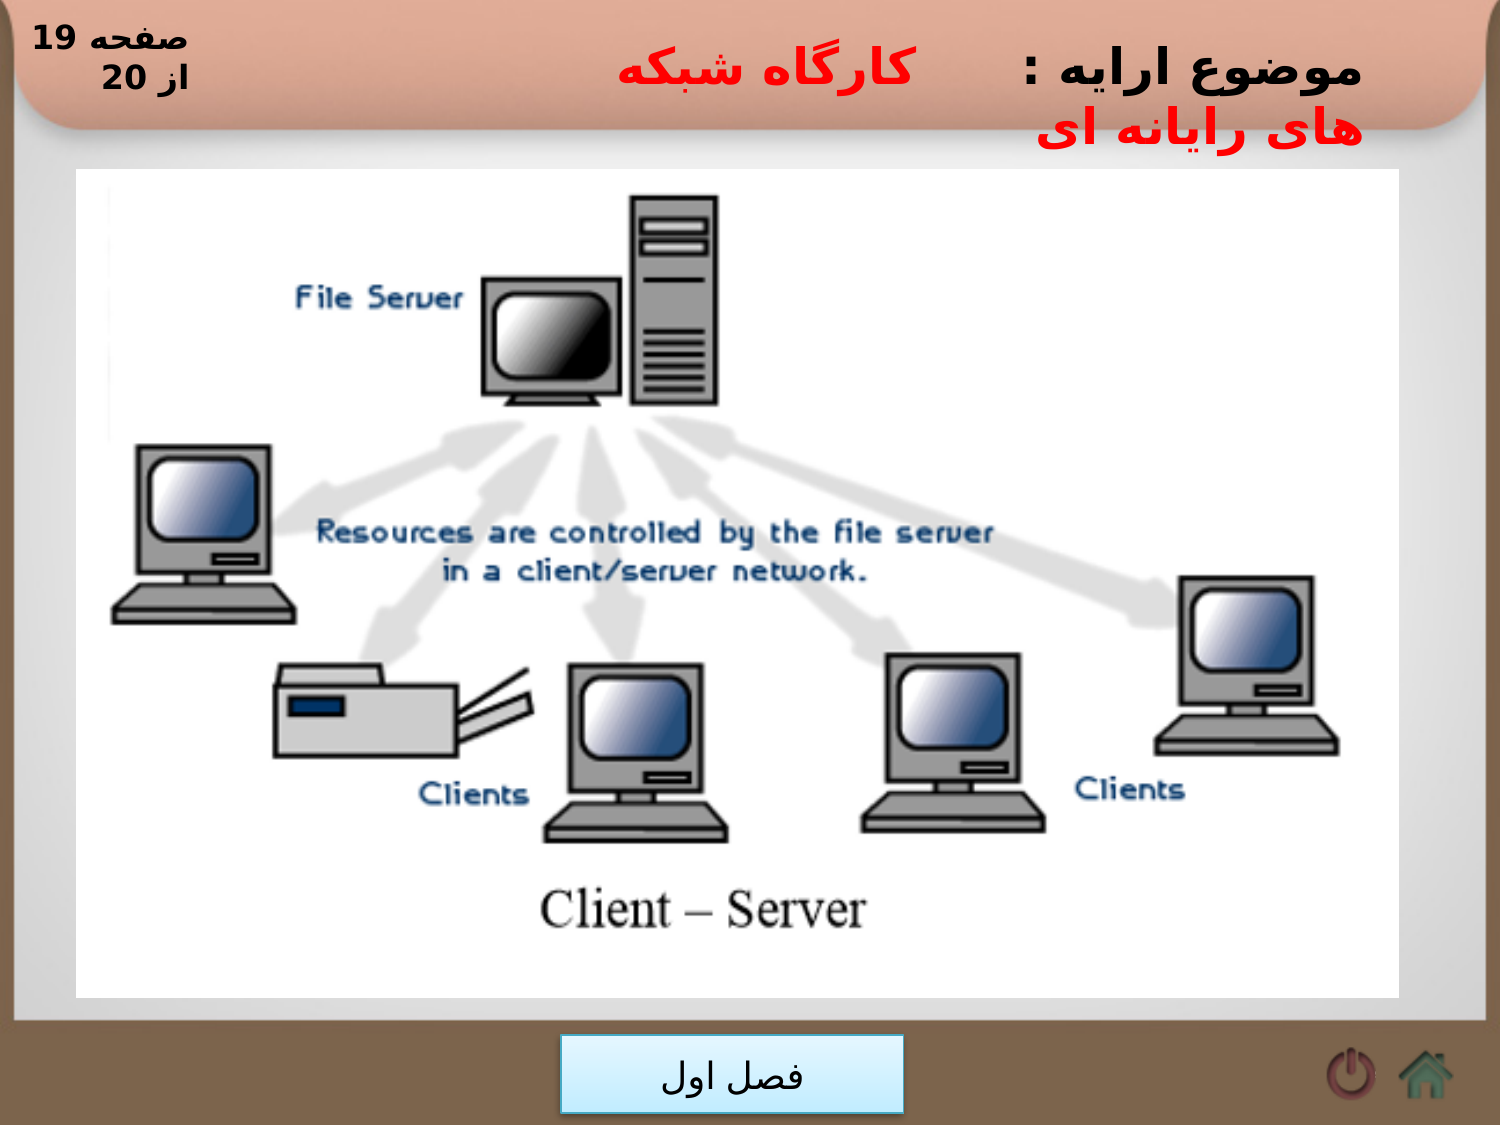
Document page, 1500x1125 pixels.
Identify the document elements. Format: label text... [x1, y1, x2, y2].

text_box موضوع ارایه : کارگاه شبکه های رایانه ای [585, 26, 1380, 162]
text_box فصل اول [560, 1034, 904, 1114]
picture [0, 0, 1500, 1125]
text_box صفحه 19 از 20 [0, 9, 205, 104]
